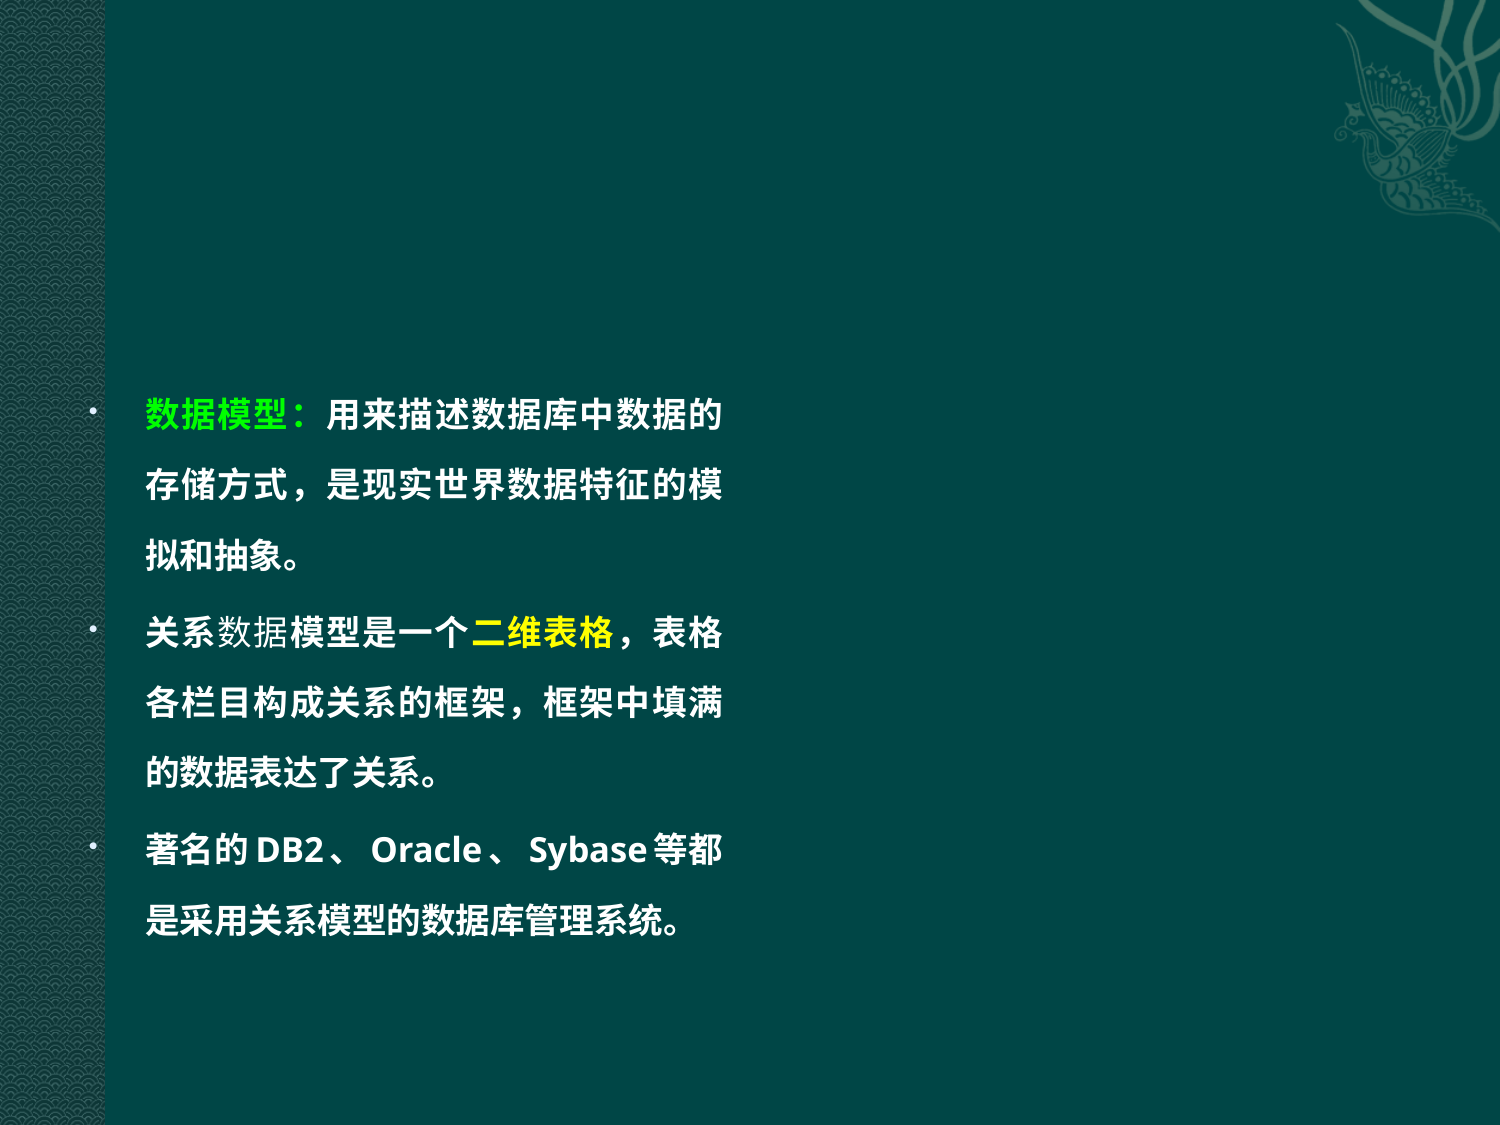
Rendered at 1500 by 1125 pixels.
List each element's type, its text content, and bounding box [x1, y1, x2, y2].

picture [0, 0, 105, 1125]
list 数据模型：用来描述数据库中数据的存储方式，是现实世界数据特征的模拟和抽象。 关系数据模型是一个二维表格，表格各栏目构成关系的框架，框架中填满的数据表达了关系。 著名的DB2、Oracle、Sybase等都是采用关系模型的数据库管理系统。 [75, 356, 738, 1005]
